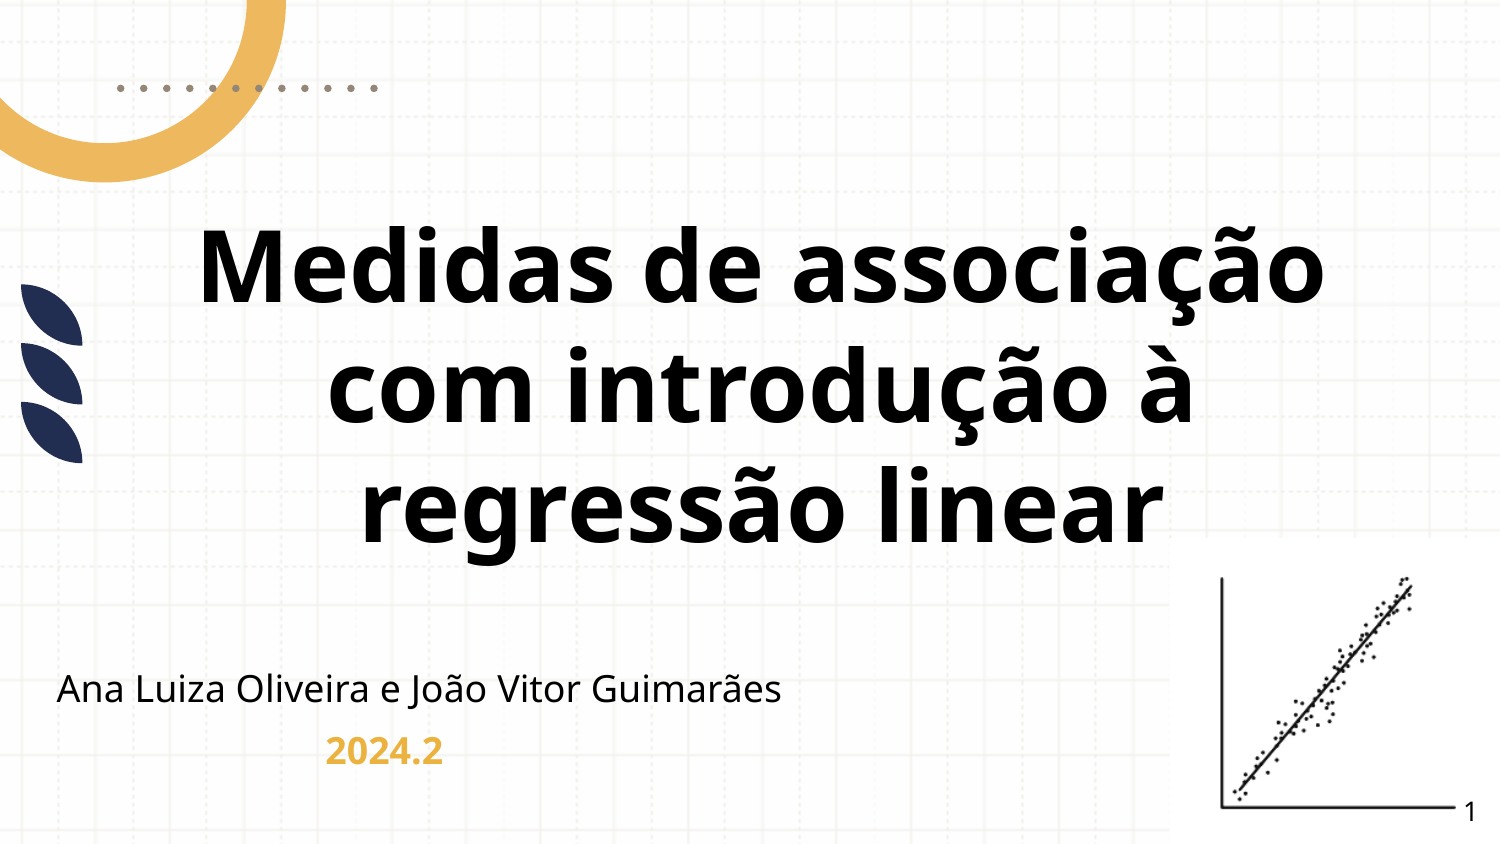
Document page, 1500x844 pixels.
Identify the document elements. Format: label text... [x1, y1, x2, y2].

picture [1169, 538, 1500, 844]
title 2024.2 [310, 711, 469, 829]
title Medidas de associação com introdução à regressão linear [98, 188, 1426, 578]
text_box Ana Luiza Oliveira e João Vitor Guimarães [41, 650, 1164, 726]
